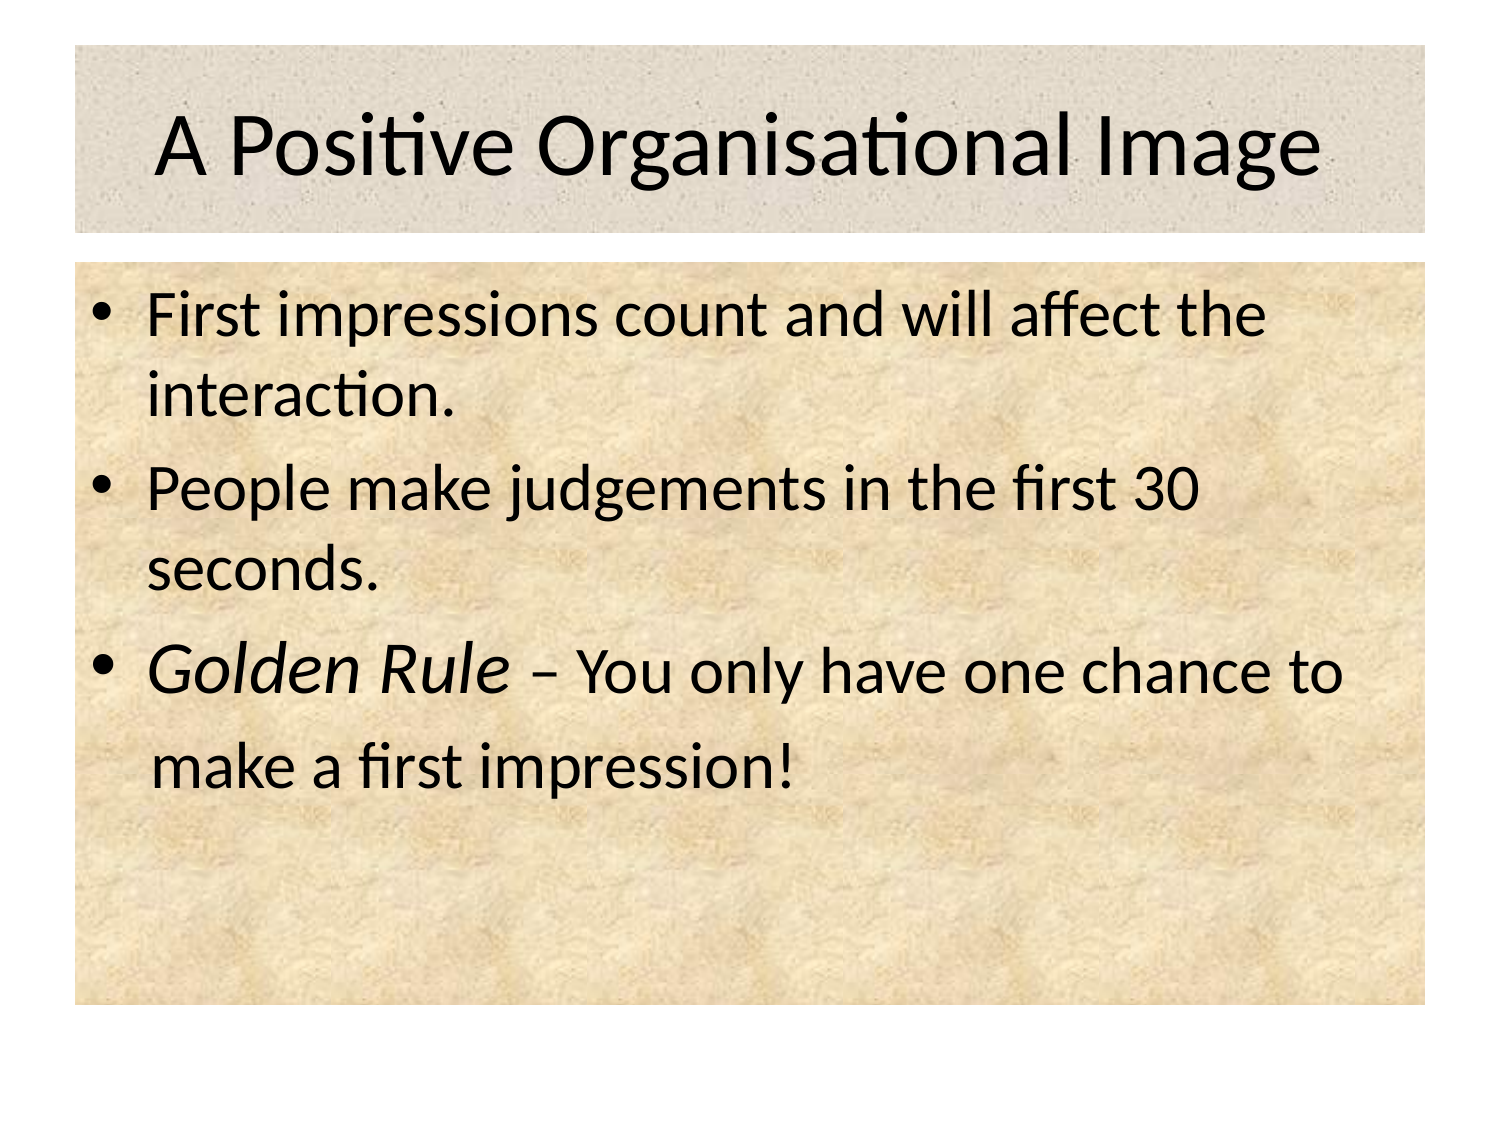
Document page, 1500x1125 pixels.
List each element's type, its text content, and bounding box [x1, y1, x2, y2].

list First impressions count and will affect the interaction. People make judgements in the first 30 seconds. Golden Rule – You only have one chance to make a first impression! [75, 262, 1425, 1005]
title A Positive Organisational Image [75, 45, 1425, 233]
